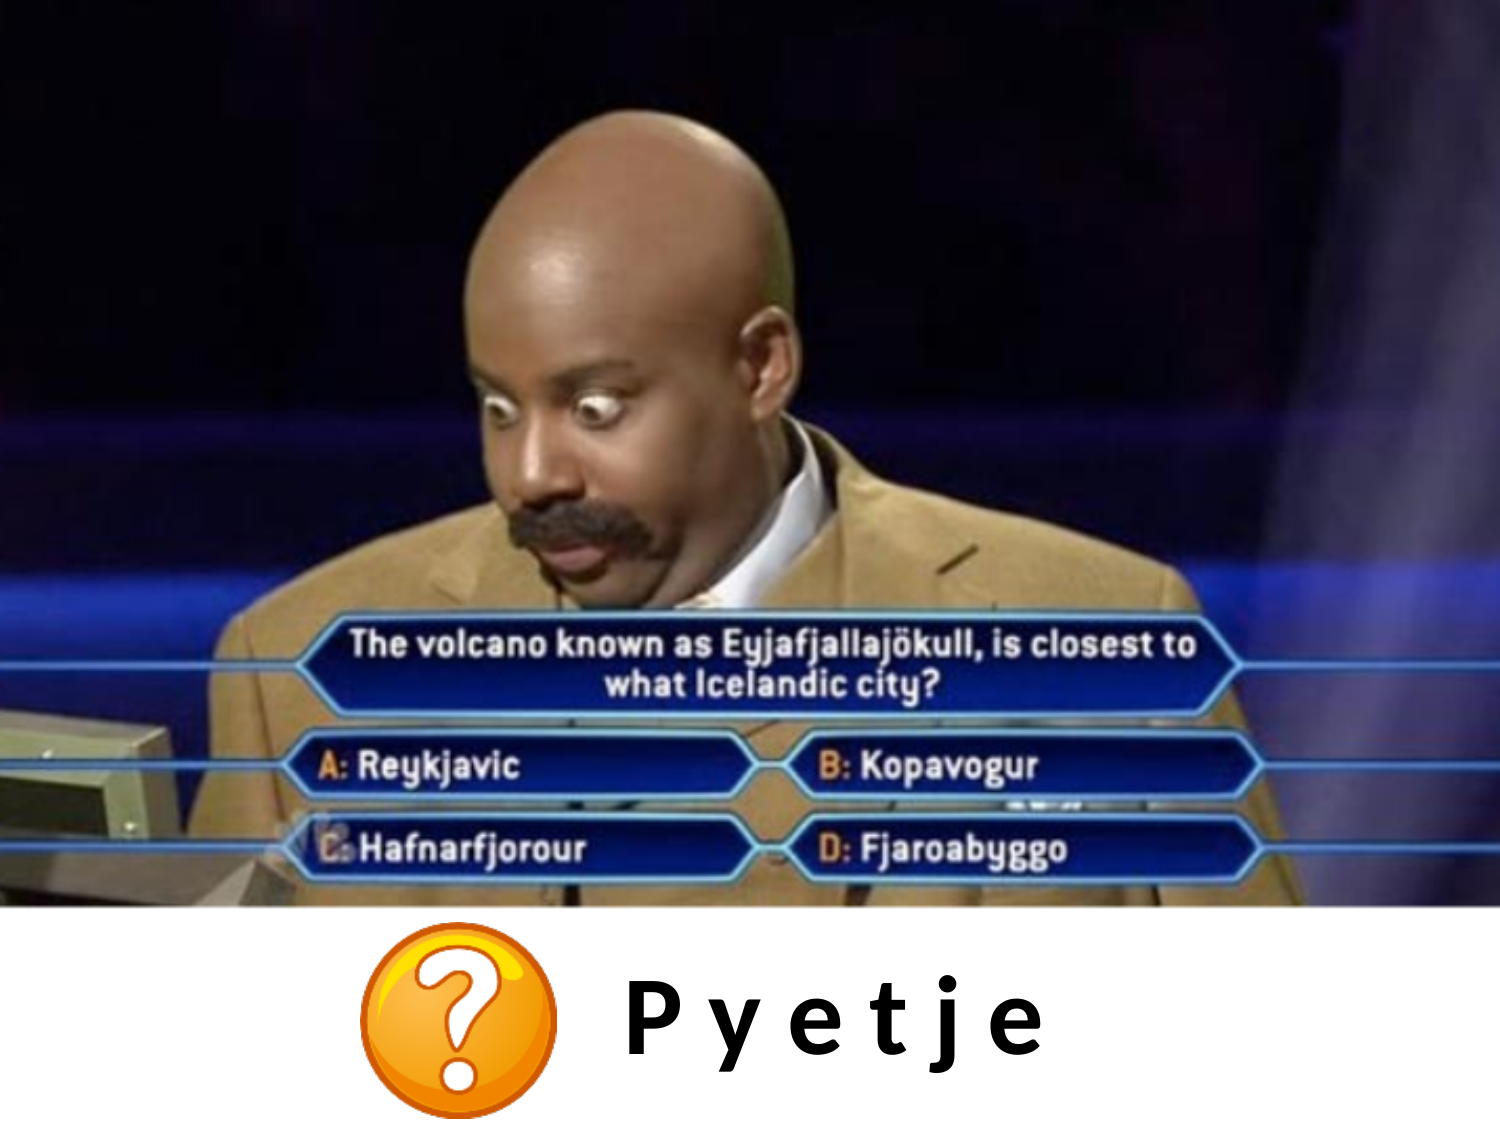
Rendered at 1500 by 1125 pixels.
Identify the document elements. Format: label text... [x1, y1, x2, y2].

text_box P y e t j e [582, 950, 1061, 1085]
picture [0, 0, 1500, 1119]
